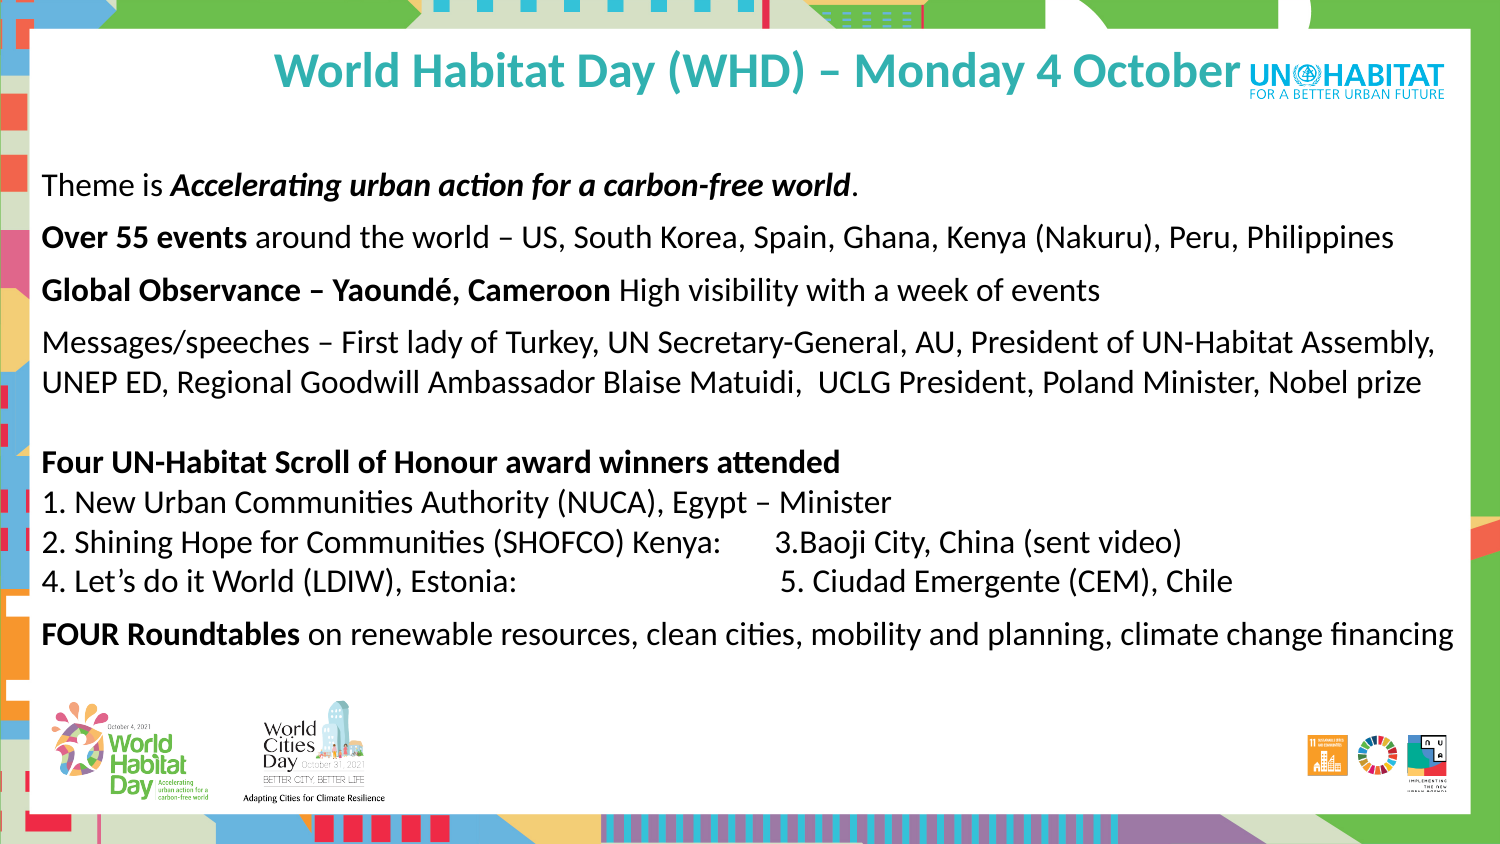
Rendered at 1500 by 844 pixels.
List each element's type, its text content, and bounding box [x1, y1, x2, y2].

text_box World Habitat Day (WHD) – Monday 4 October Theme is Accelerating urban action for a carbon-free world. Over 55 events around the world – US, South Korea, Spain, Ghana, Kenya (Nakuru), Peru, Philippines Global Observance – Yaoundé, Cameroon High visibility with a week of events Messages/speeches – First lady of Turkey, UN Secretary-General, AU, President of UN-Habitat Assembly, UNEP ED, Regional Goodwill Ambassador Blaise Matuidi, UCLG President, Poland Minister, Nobel prize Four UN-Habitat Scroll of Honour award winners attended 1. New Urban Communities Authority (NUCA), Egypt – Minister 2. Shining Hope for Communities (SHOFCO) Kenya: 3.Baoji City, China (sent video) 4. Let’s do it World (LDIW), Estonia: 5. Ciudad Emergente (CEM), Chile FOUR Roundtables on renewable resources, clean cities, mobility and planning, climate change financing [26, 30, 1489, 844]
picture [0, 0, 1500, 844]
